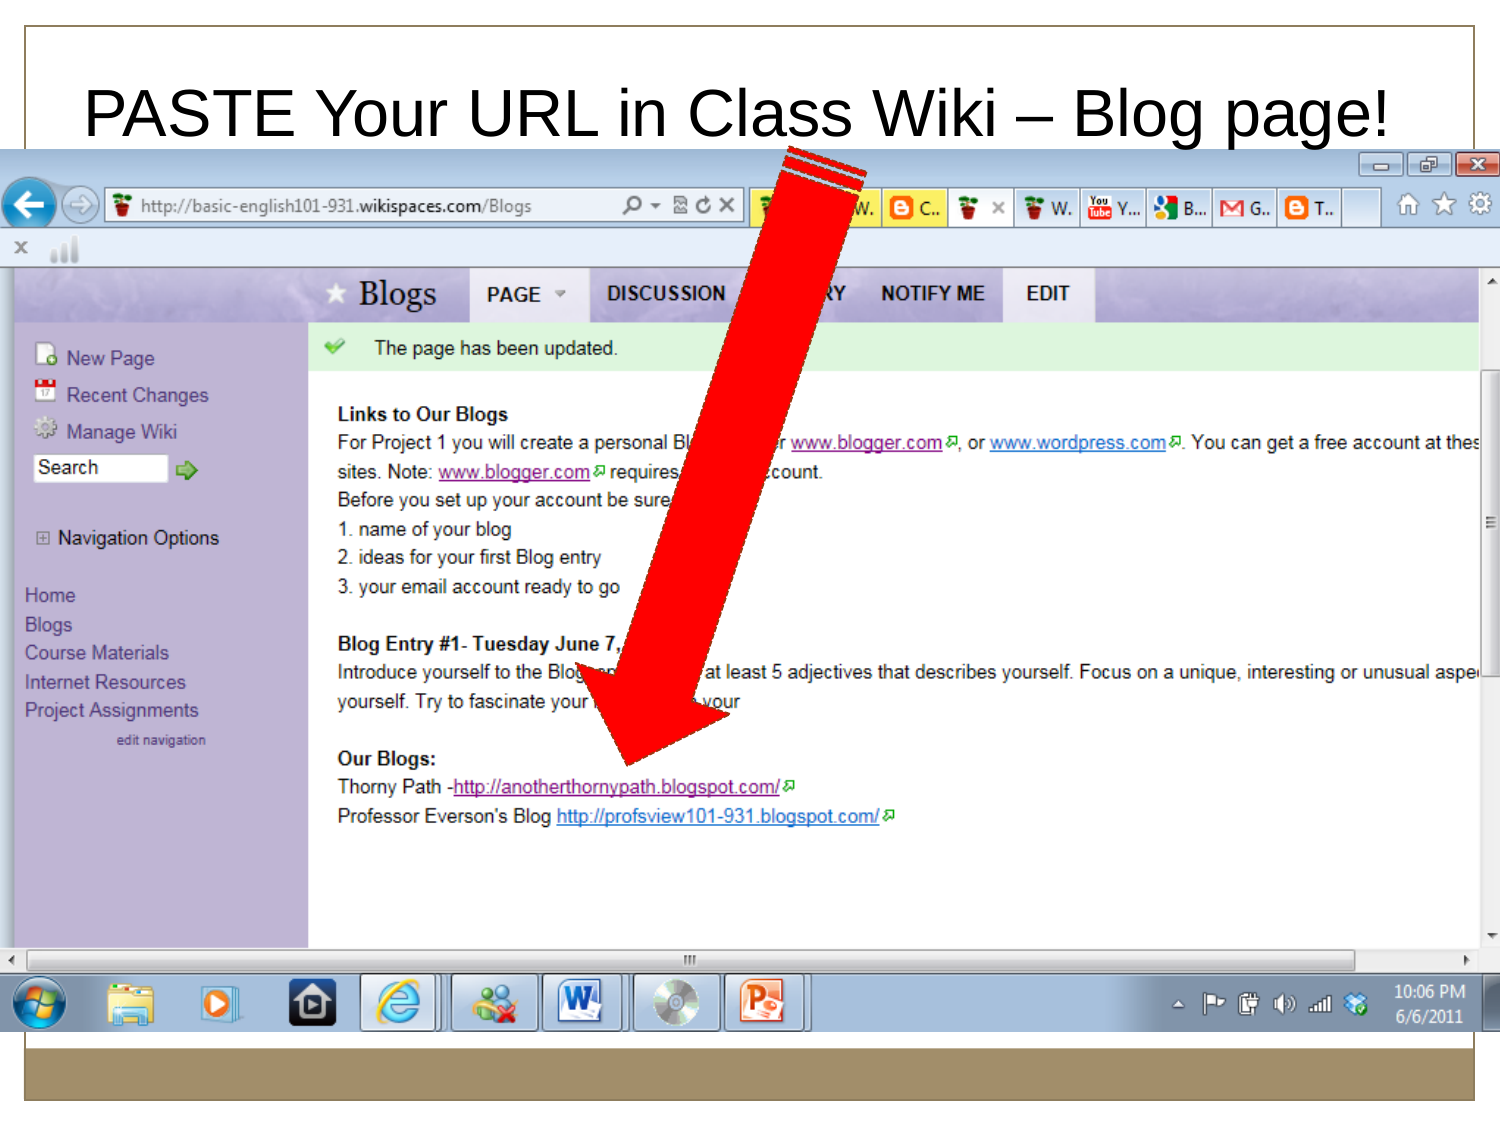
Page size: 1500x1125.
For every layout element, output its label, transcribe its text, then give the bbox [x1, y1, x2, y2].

picture [0, 149, 1500, 1032]
text_box PASTE Your URL in Class Wiki – Blog page! [68, 62, 1407, 147]
